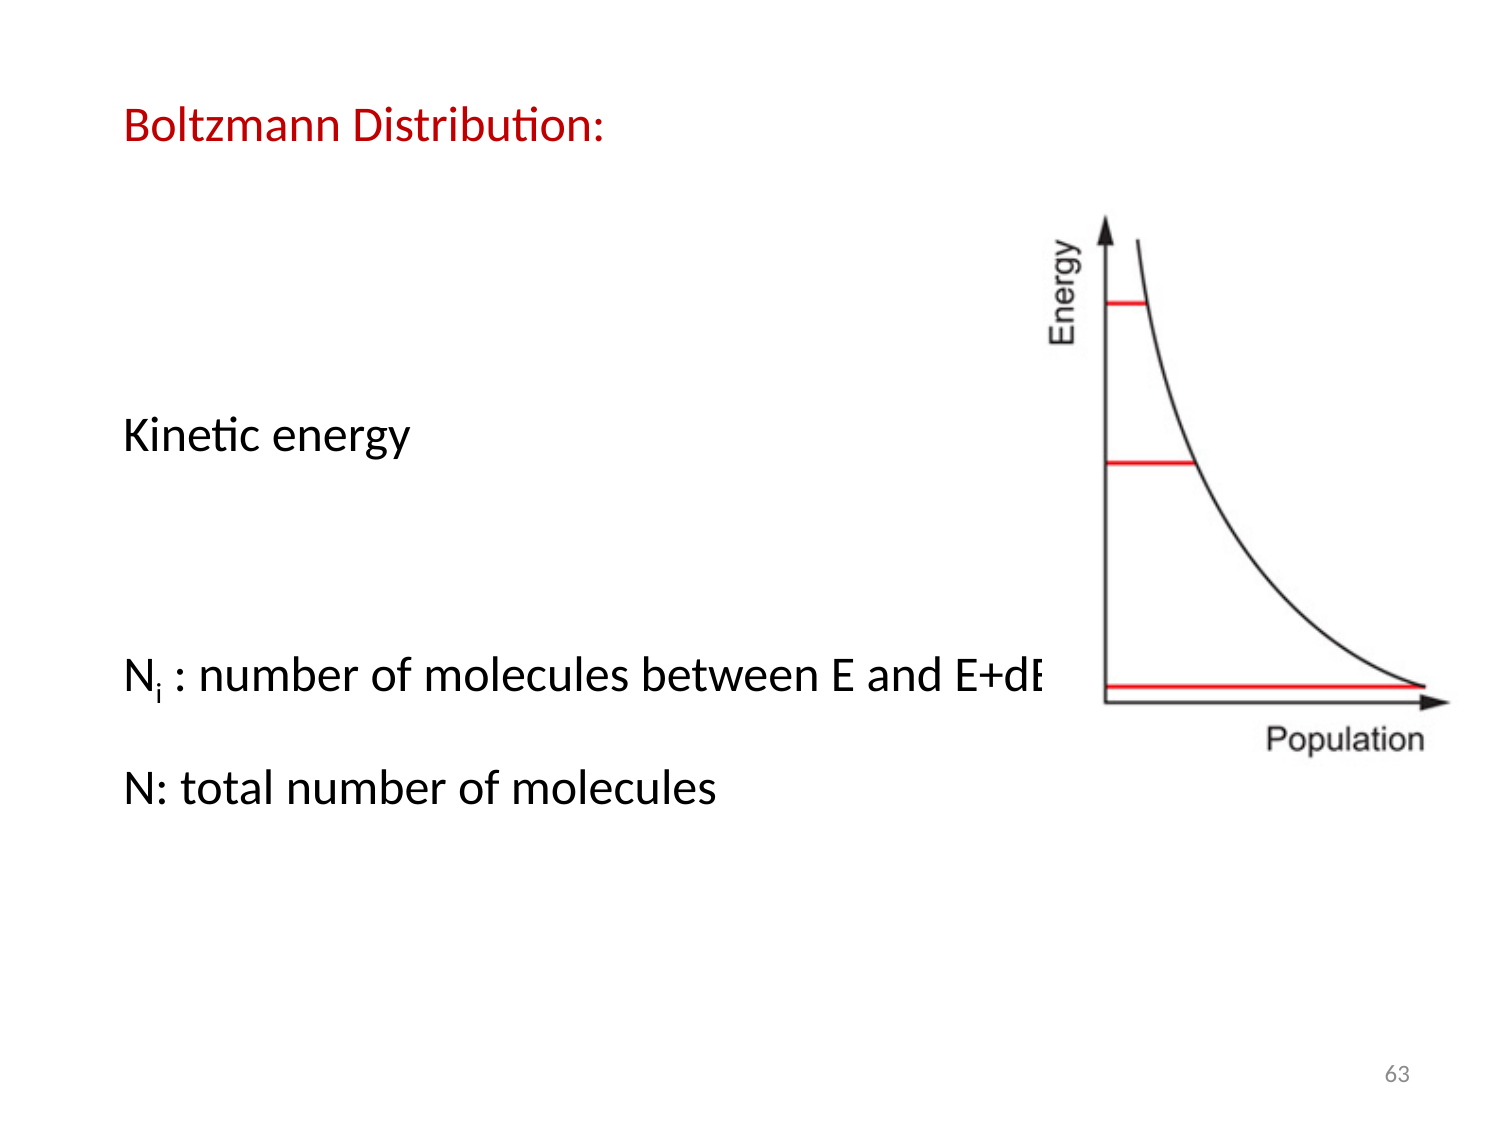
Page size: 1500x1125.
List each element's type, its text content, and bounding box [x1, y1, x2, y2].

picture [1042, 207, 1458, 767]
slide_number 63 [1074, 1042, 1425, 1103]
